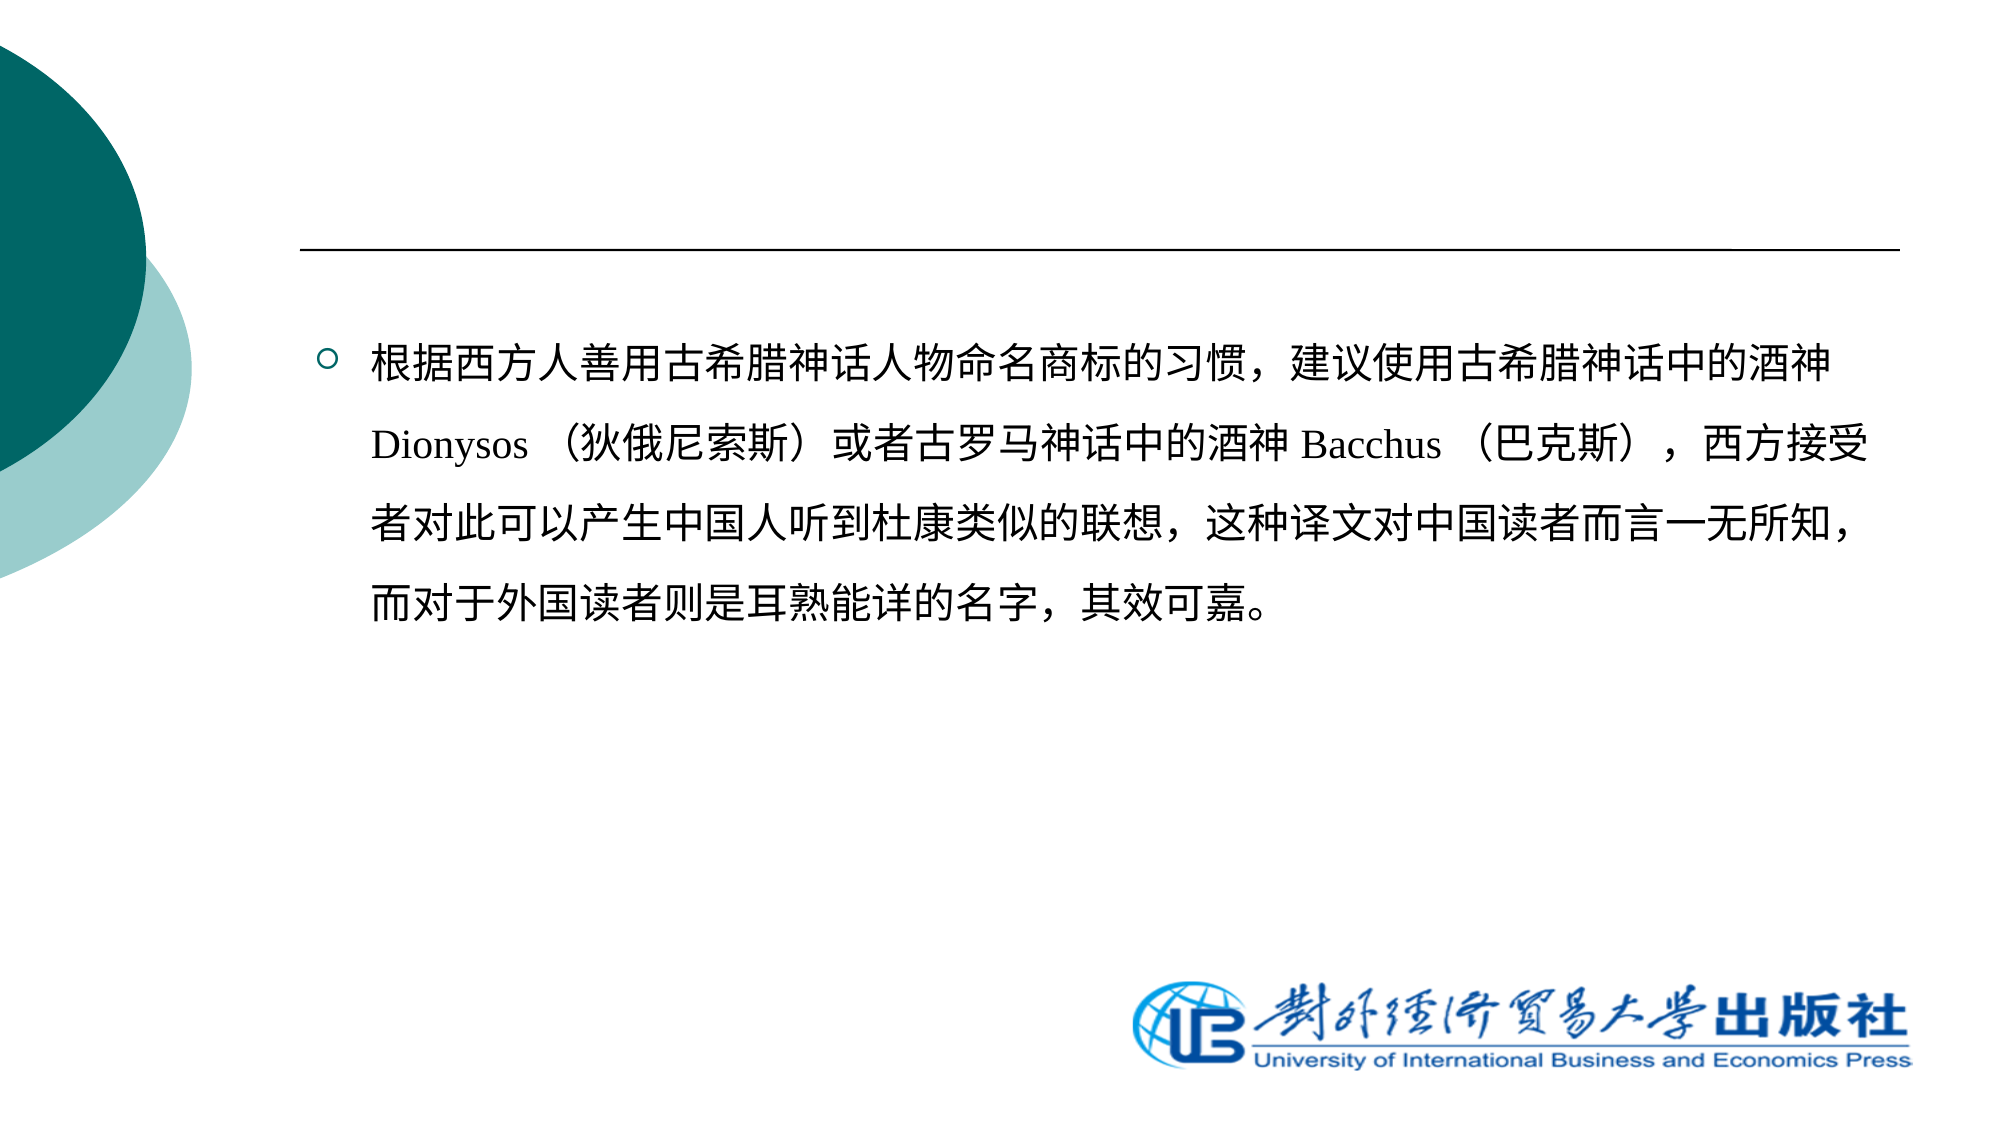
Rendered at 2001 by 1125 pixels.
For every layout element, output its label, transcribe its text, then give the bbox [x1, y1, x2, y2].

list 根据西方人善用古希腊神话人物命名商标的习惯，建议使用古希腊神话中的酒神Dionysos（狄俄尼索斯）或者古罗马神话中的酒神Bacchus（巴克斯），西方接受者对此可以产生中国人听到杜康类似的联想，这种译文对中国读者而言一无所知，而对于外国读者则是耳熟能详的名字，其效可嘉。 [299, 299, 1900, 975]
picture [1054, 922, 2000, 1125]
